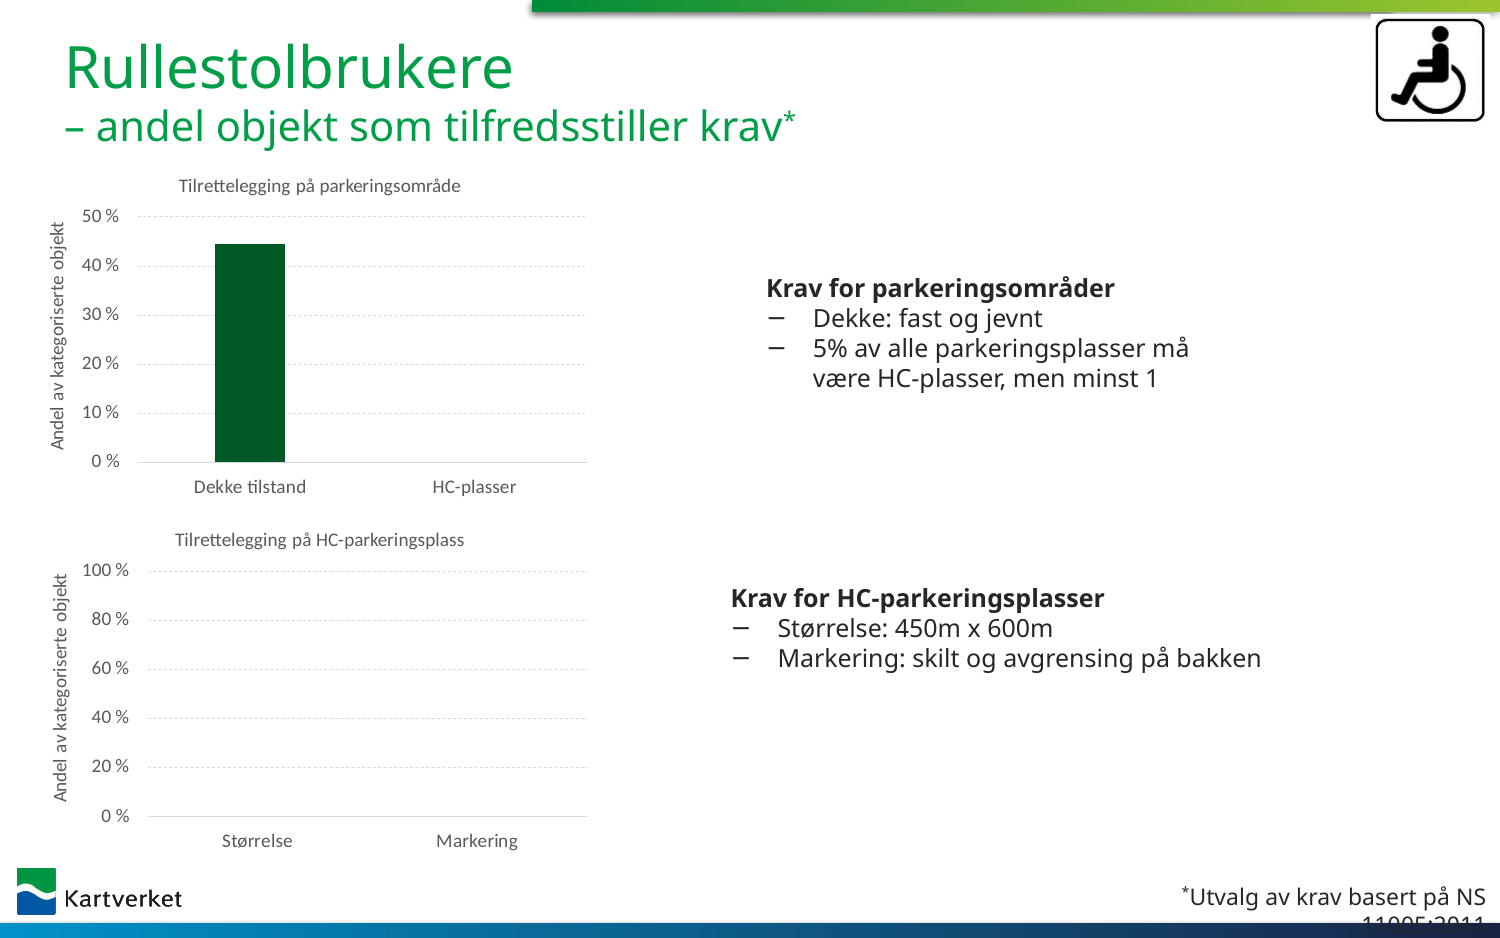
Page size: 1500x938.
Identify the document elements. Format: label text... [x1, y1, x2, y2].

picture [41, 166, 598, 505]
text_box Krav for parkeringsområder Dekke: fast og jevnt 5% av alle parkeringsplasser må være HC-plasser, men minst 1 [751, 264, 1232, 400]
text_box *Utvalg av krav basert på NS 11005:2011 [1068, 873, 1500, 938]
text_box Krav for HC-parkeringsplasser Størrelse: 450m x 600m Markering: skilt og avgrensing på bakken [715, 574, 1278, 680]
picture [1371, 13, 1491, 127]
picture [41, 520, 598, 859]
text_box Rullestolbrukere – andel objekt som tilfredsstiller krav* [49, 23, 1431, 158]
